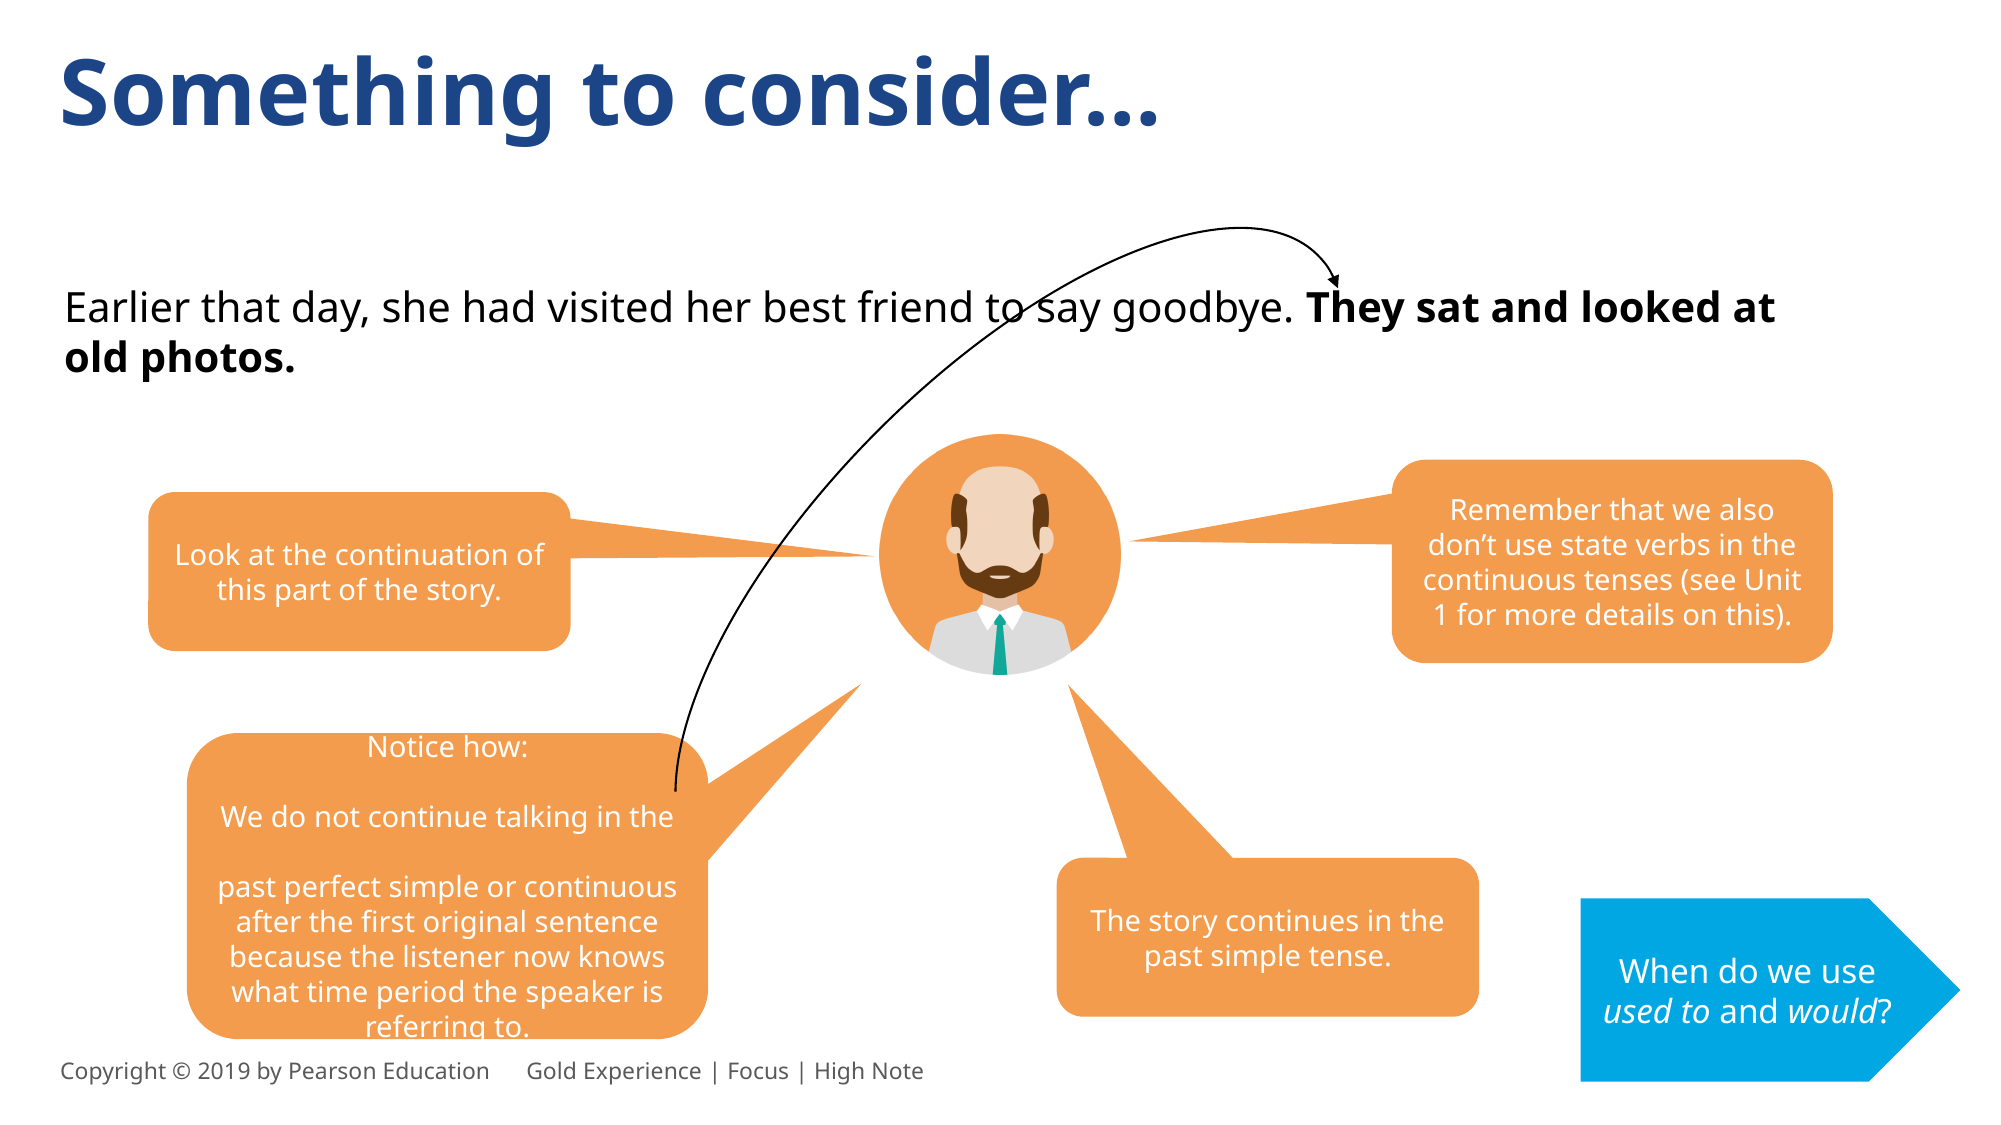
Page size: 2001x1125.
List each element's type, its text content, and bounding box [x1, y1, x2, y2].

text_box Look at the continuation of this part of the story. [148, 492, 779, 652]
text_box Earlier that day, she had visited her best friend to say goodbye. They sat and looked at old photos. [1218, 273, 1842, 390]
text_box Notice how: We do not continue talking in the past perfect simple or continuous after the first original sentence because the listener now knows what time period the speaker is referring to. [186, 683, 862, 1040]
text_box When do we use used to and would? [1580, 898, 1961, 1082]
text_box [675, 227, 1339, 792]
text_box Earlier that day, she had visited her best friend to say goodbye. They sat and looked at old photos. [49, 273, 1085, 390]
text_box Remember that we also don’t use state verbs in the continuous tenses (see Unit 1 for more details on this). [1128, 459, 1833, 664]
picture [879, 433, 1121, 675]
text_box Something to consider… [44, 39, 1687, 172]
footer Copyright © 2019 by Pearson Education Gold Experience | Focus | High Note [45, 1040, 1084, 1101]
text_box The story continues in the past simple tense. [1056, 684, 1480, 1017]
